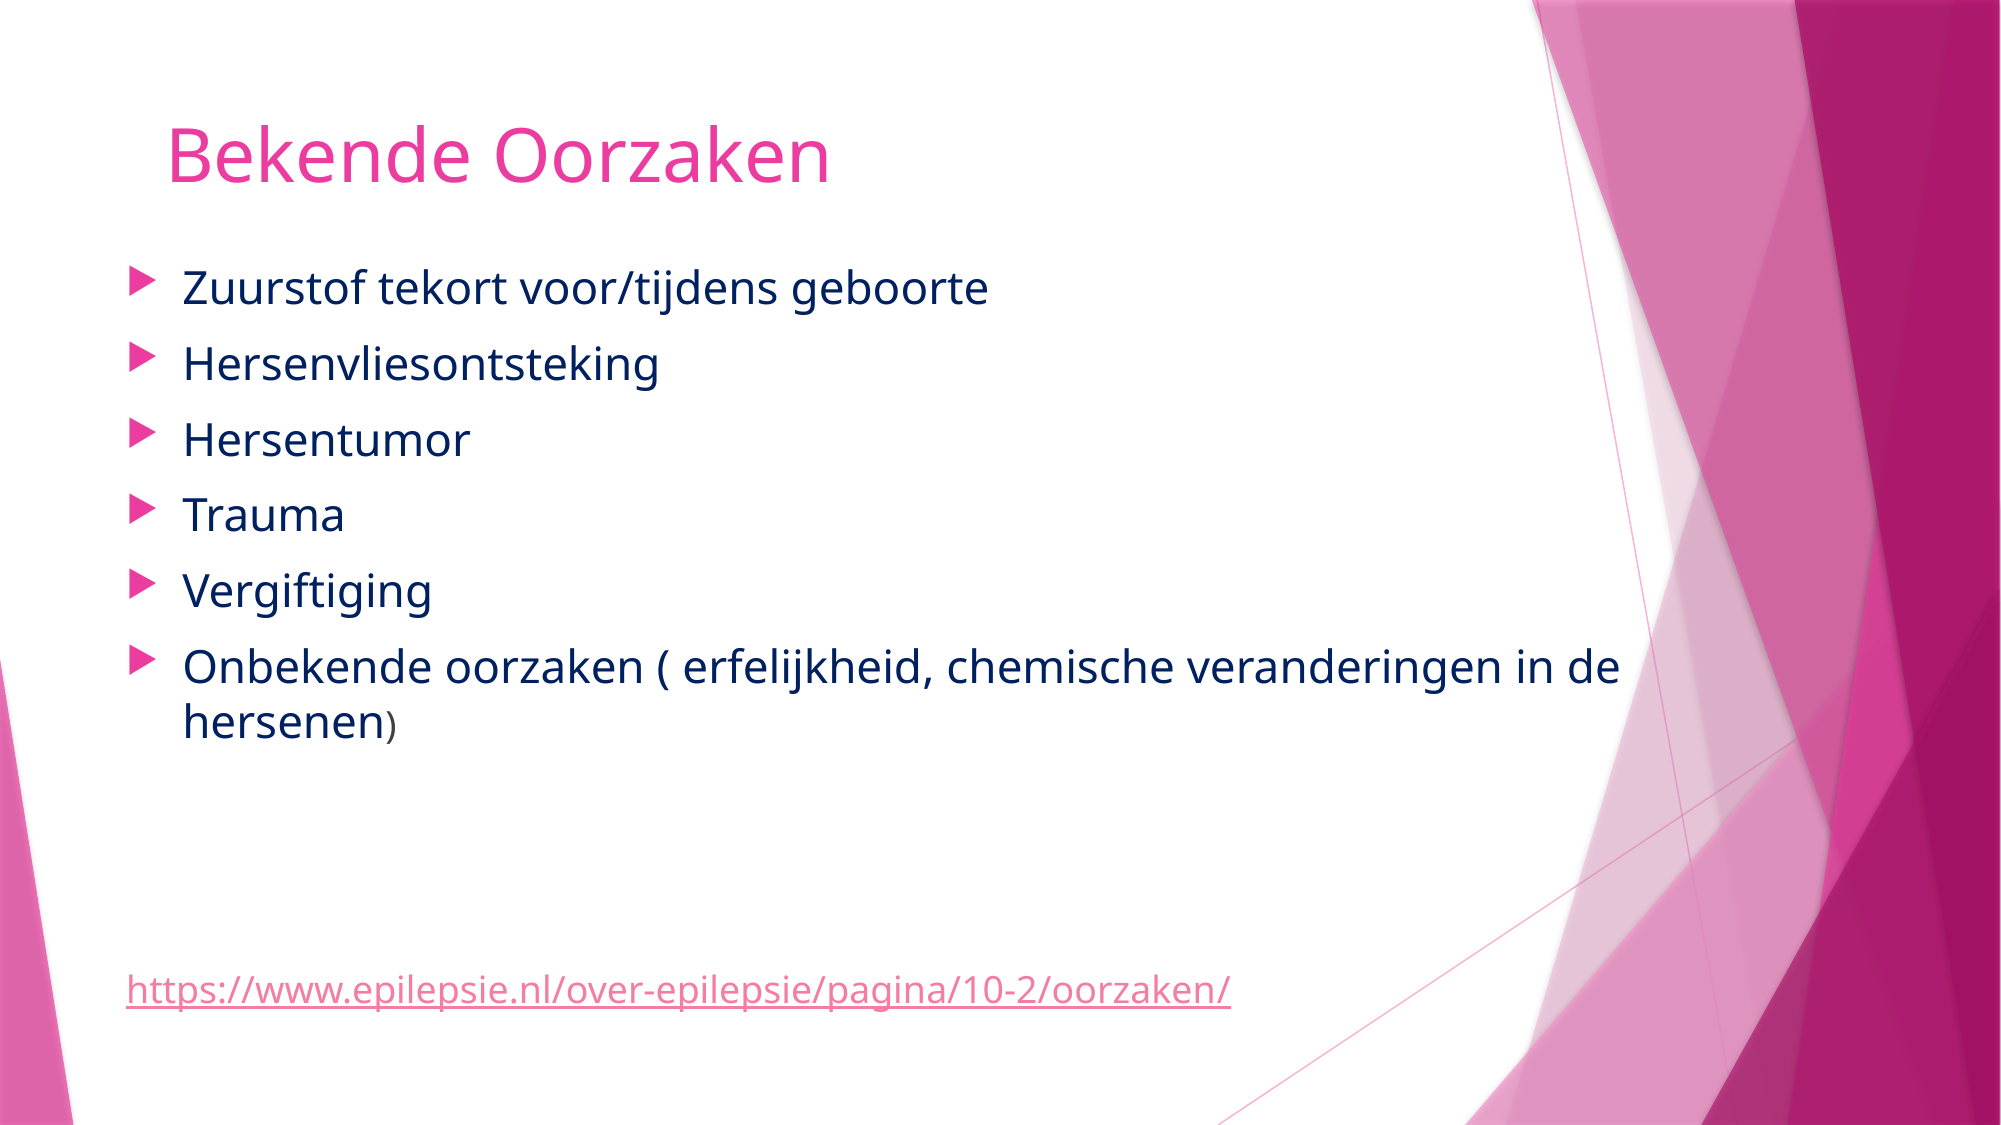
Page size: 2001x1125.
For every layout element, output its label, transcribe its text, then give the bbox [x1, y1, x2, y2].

title Bekende Oorzaken [111, 99, 1522, 251]
list Zuurstof tekort voor/tijdens geboorte Hersenvliesontsteking Hersentumor Trauma Vergiftiging Onbekende oorzaken ( erfelijkheid, chemische veranderingen in de hersenen) https://www.epilepsie.nl/over-epilepsie/pagina/10-2/oorzaken/ [111, 251, 1757, 1037]
